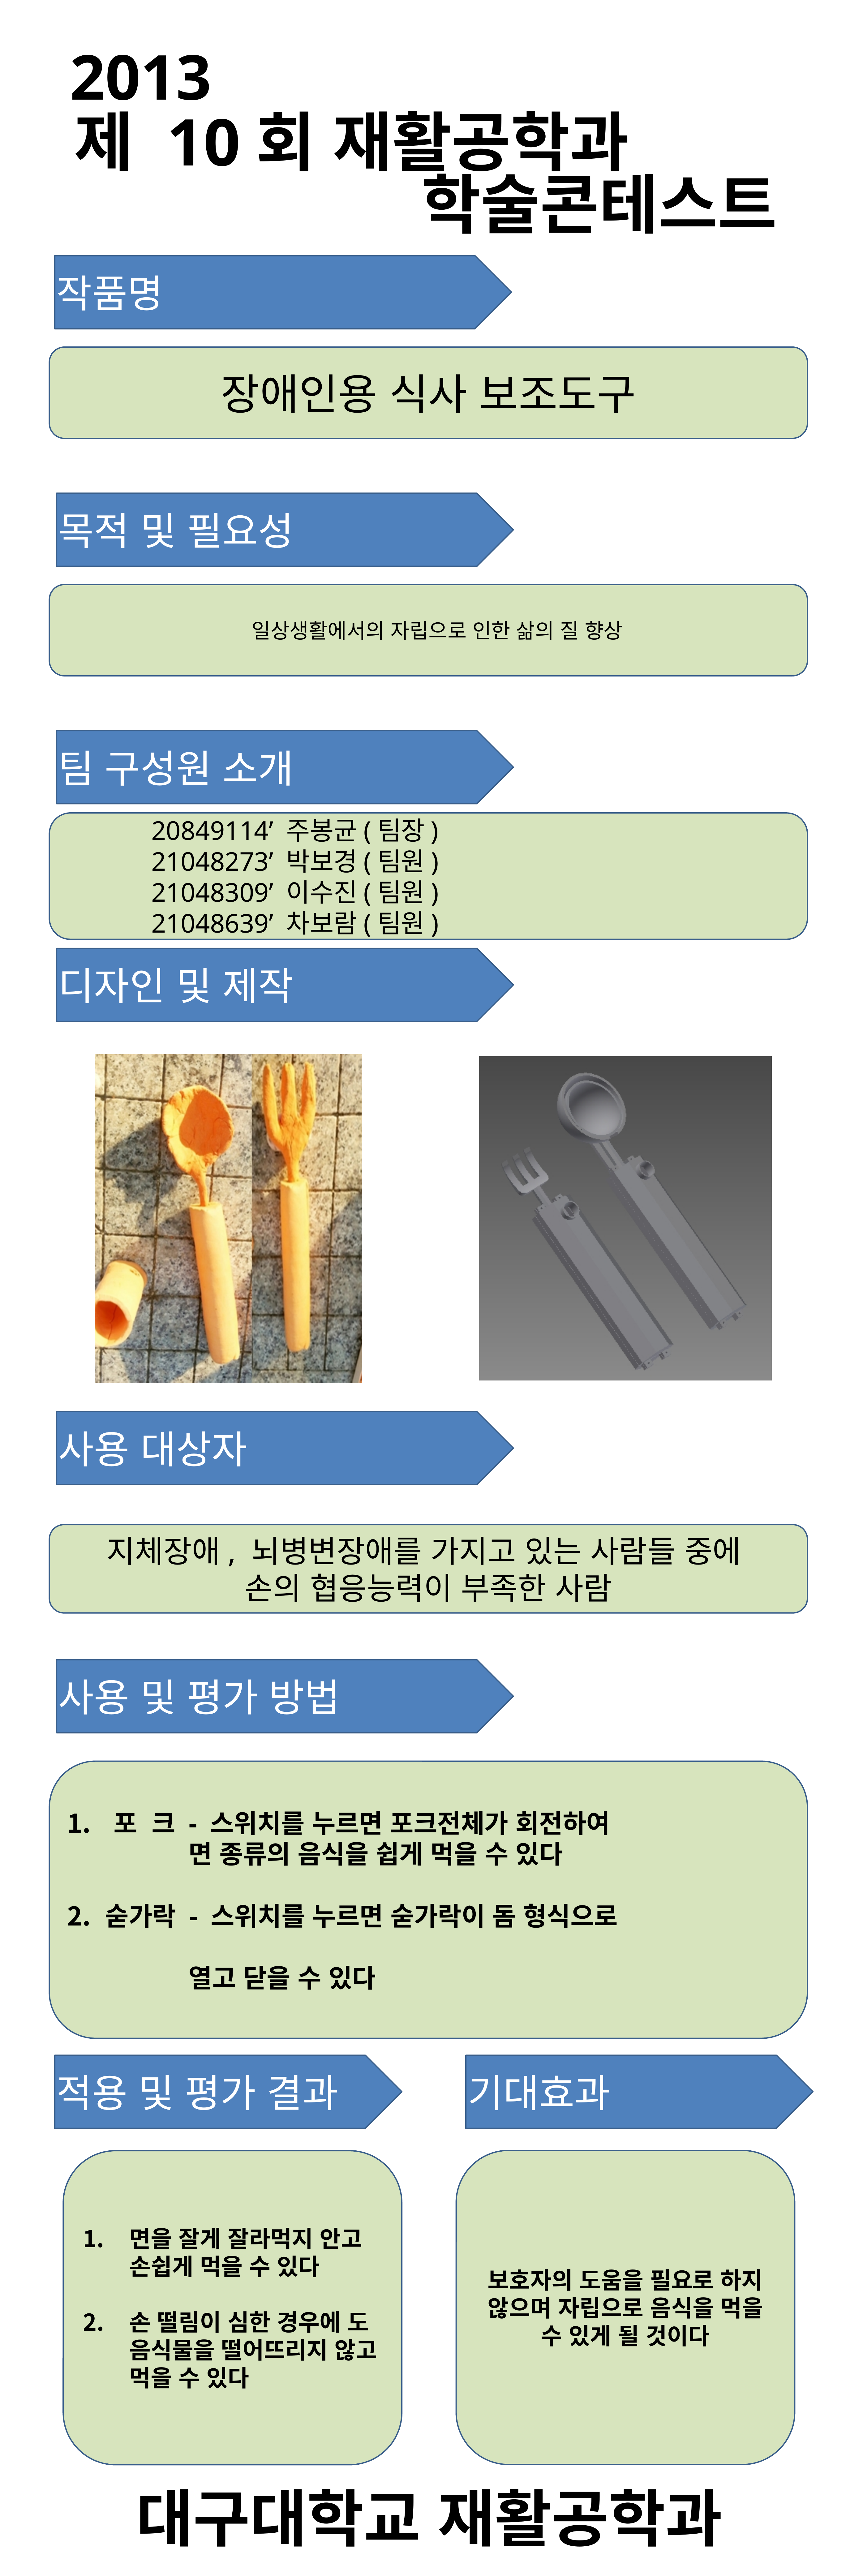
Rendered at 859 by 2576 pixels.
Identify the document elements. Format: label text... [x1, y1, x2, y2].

text_box 면을 잘게 잘라먹지 안고 손쉽게 먹을 수 있다 손 떨림이 심한 경우에 도 음식물을 떨어뜨리지 않고 먹을 수 있다 [62, 2150, 403, 2466]
text_box 2013 [50, 22, 277, 99]
text_box 제 10회 재활공학과 학술콘테스트 [0, 99, 859, 243]
text_box 사용 대상자 [56, 1411, 514, 1485]
text_box 20849114’ 주봉균(팀장) 21048273’ 박보경(팀원) 21048309’ 이수진(팀원) 21048639’ 차보람(팀원) [49, 812, 808, 940]
text_box 사용 및 평가 방법 [56, 1659, 514, 1734]
text_box 대구대학교 재활공학과 [0, 2477, 859, 2556]
picture [95, 1054, 362, 1383]
text_box 작품명 [54, 255, 512, 330]
picture [479, 1056, 772, 1380]
text_box 적용 및 평가 결과 [54, 2054, 403, 2129]
text_box 일상생활에서의 자립으로 인한 삶의 질 향상 [49, 584, 808, 677]
text_box 보호자의 도움을 필요로 하지 않으며 자립으로 음식을 먹을 수 있게 될 것이다 [455, 2150, 796, 2465]
text_box 포 크 - 스위치를 누르면 포크전체가 회전하여 면 종류의 음식을 쉽게 먹을 수 있다 숟가락 - 스위치를 누르면 숟가락이 돔 형식으로 열고 닫을 수 있다 [49, 1760, 808, 2039]
text_box 기대효과 [465, 2054, 814, 2129]
text_box 팀 구성원 소개 [56, 730, 514, 805]
text_box 목적 및 필요성 [56, 492, 514, 567]
text_box 디자인 및 제작 [56, 947, 514, 1022]
text_box 지체장애, 뇌병변장애를 가지고 있는 사람들 중에 손의 협응능력이 부족한 사람 [49, 1524, 808, 1614]
text_box 장애인용 식사 보조도구 [49, 346, 808, 439]
